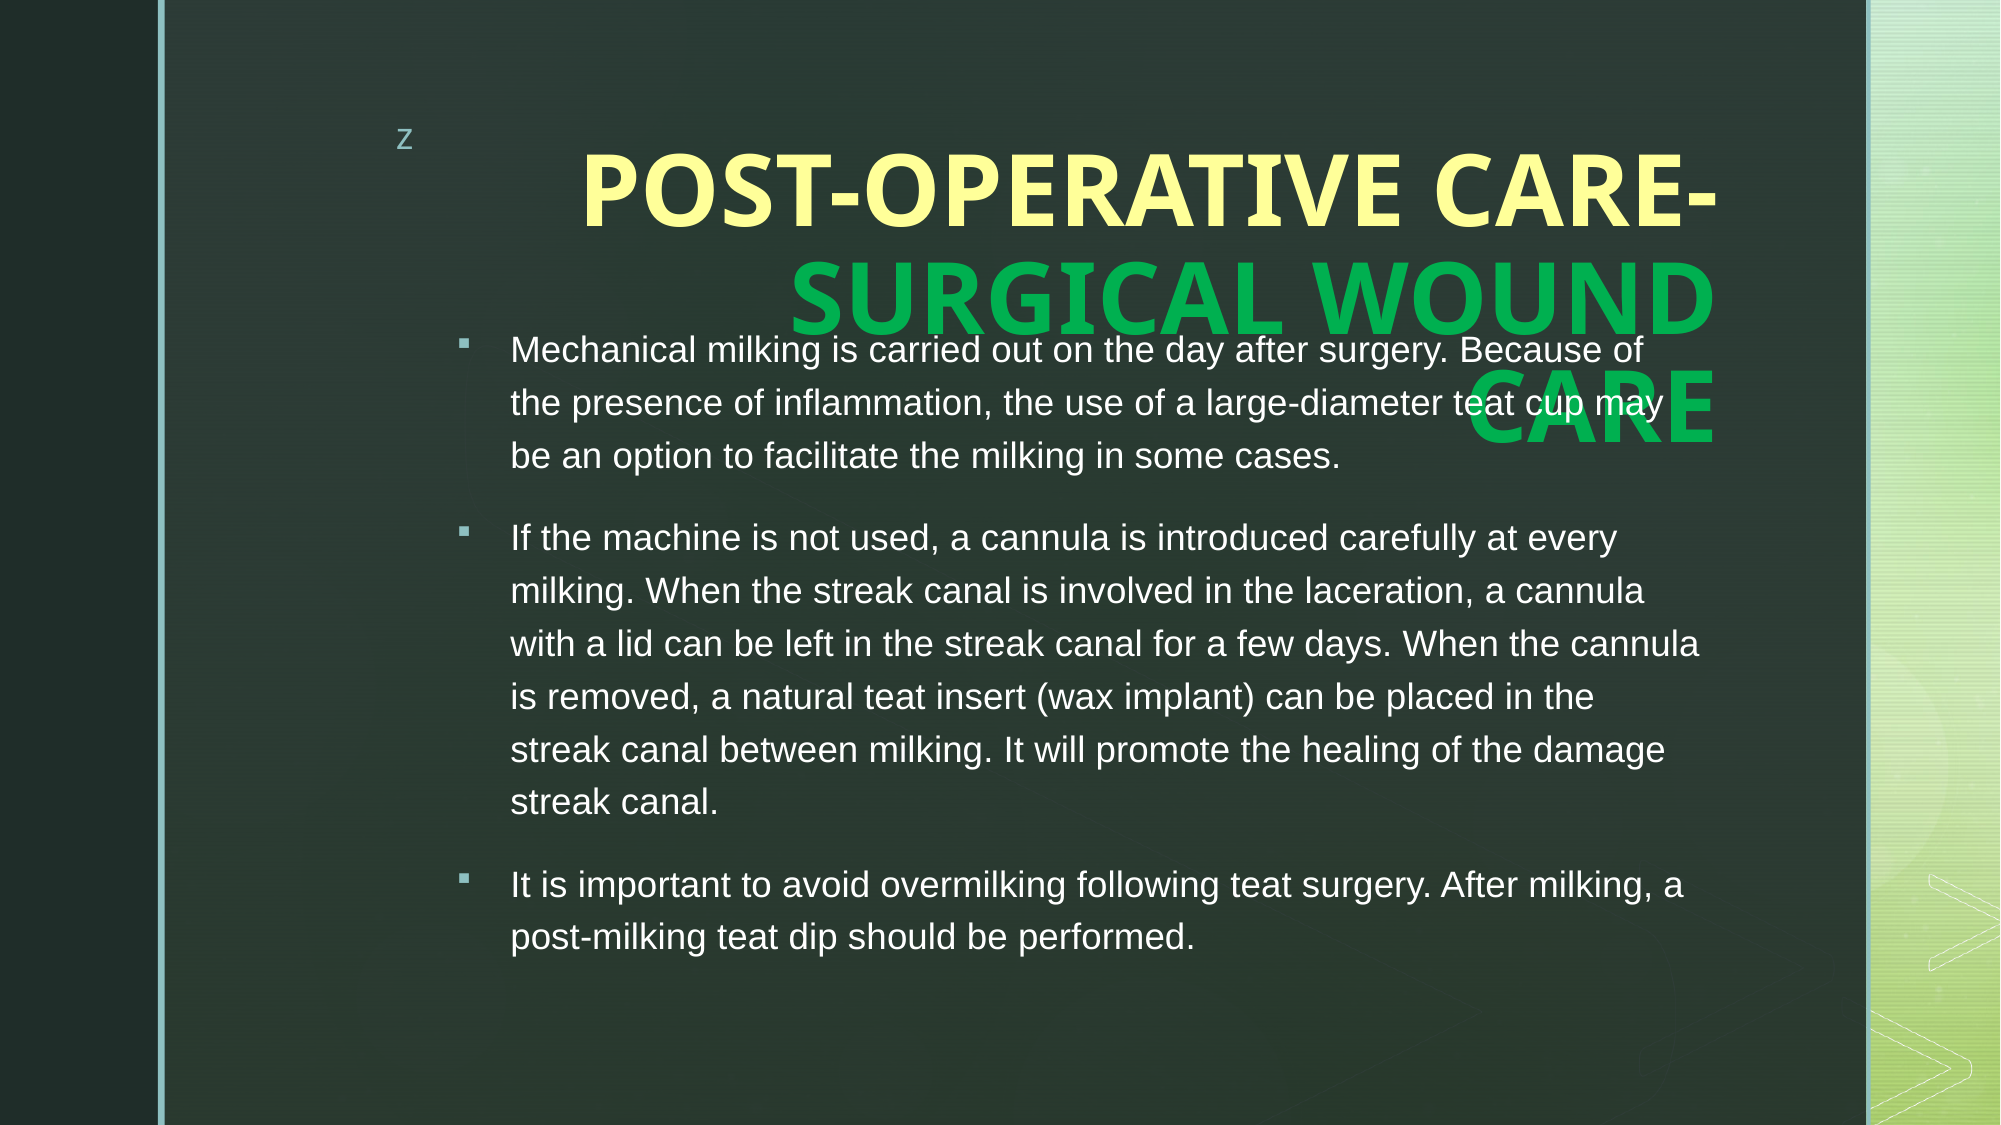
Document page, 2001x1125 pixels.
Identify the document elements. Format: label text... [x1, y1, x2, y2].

title POST-OPERATIVE CARE- SURGICAL WOUND CARE [428, 132, 1734, 310]
picture [1871, 0, 2001, 1125]
list Mechanical milking is carried out on the day after surgery. Because of the presence of inflammation, the use of a large-diameter teat cup may be an option to facilitate the milking in some cases. If the machine is not used, a cannula is introduced carefully at every milking. When the streak canal is involved in the laceration, a cannula with a lid can be left in the streak canal for a few days. When the cannula is removed, a natural teat insert (wax implant) can be placed in the streak canal between milking. It will promote the healing of the damage streak canal. It is important to avoid overmilking following teat surgery. After milking, a post-milking teat dip should be performed. [441, 309, 1721, 966]
